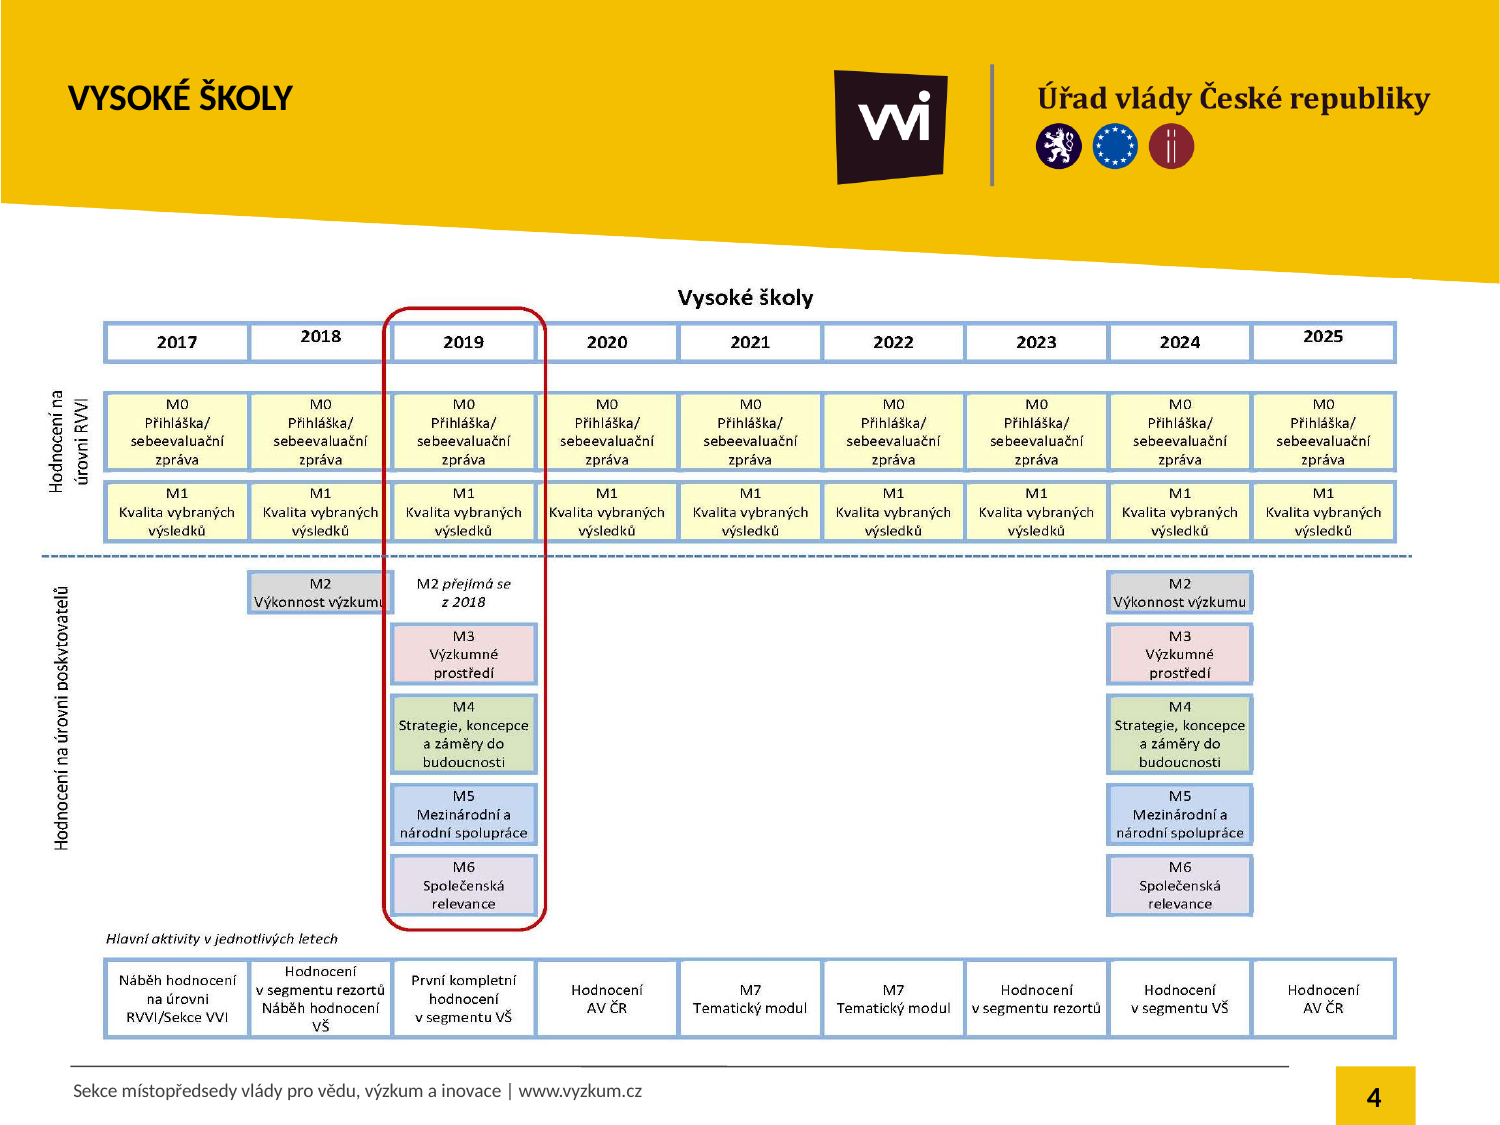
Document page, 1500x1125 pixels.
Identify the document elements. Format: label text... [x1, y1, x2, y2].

slide_number 4 [1324, 1066, 1425, 1125]
picture [0, 0, 1500, 1053]
title Vysoké školy [53, 42, 752, 125]
